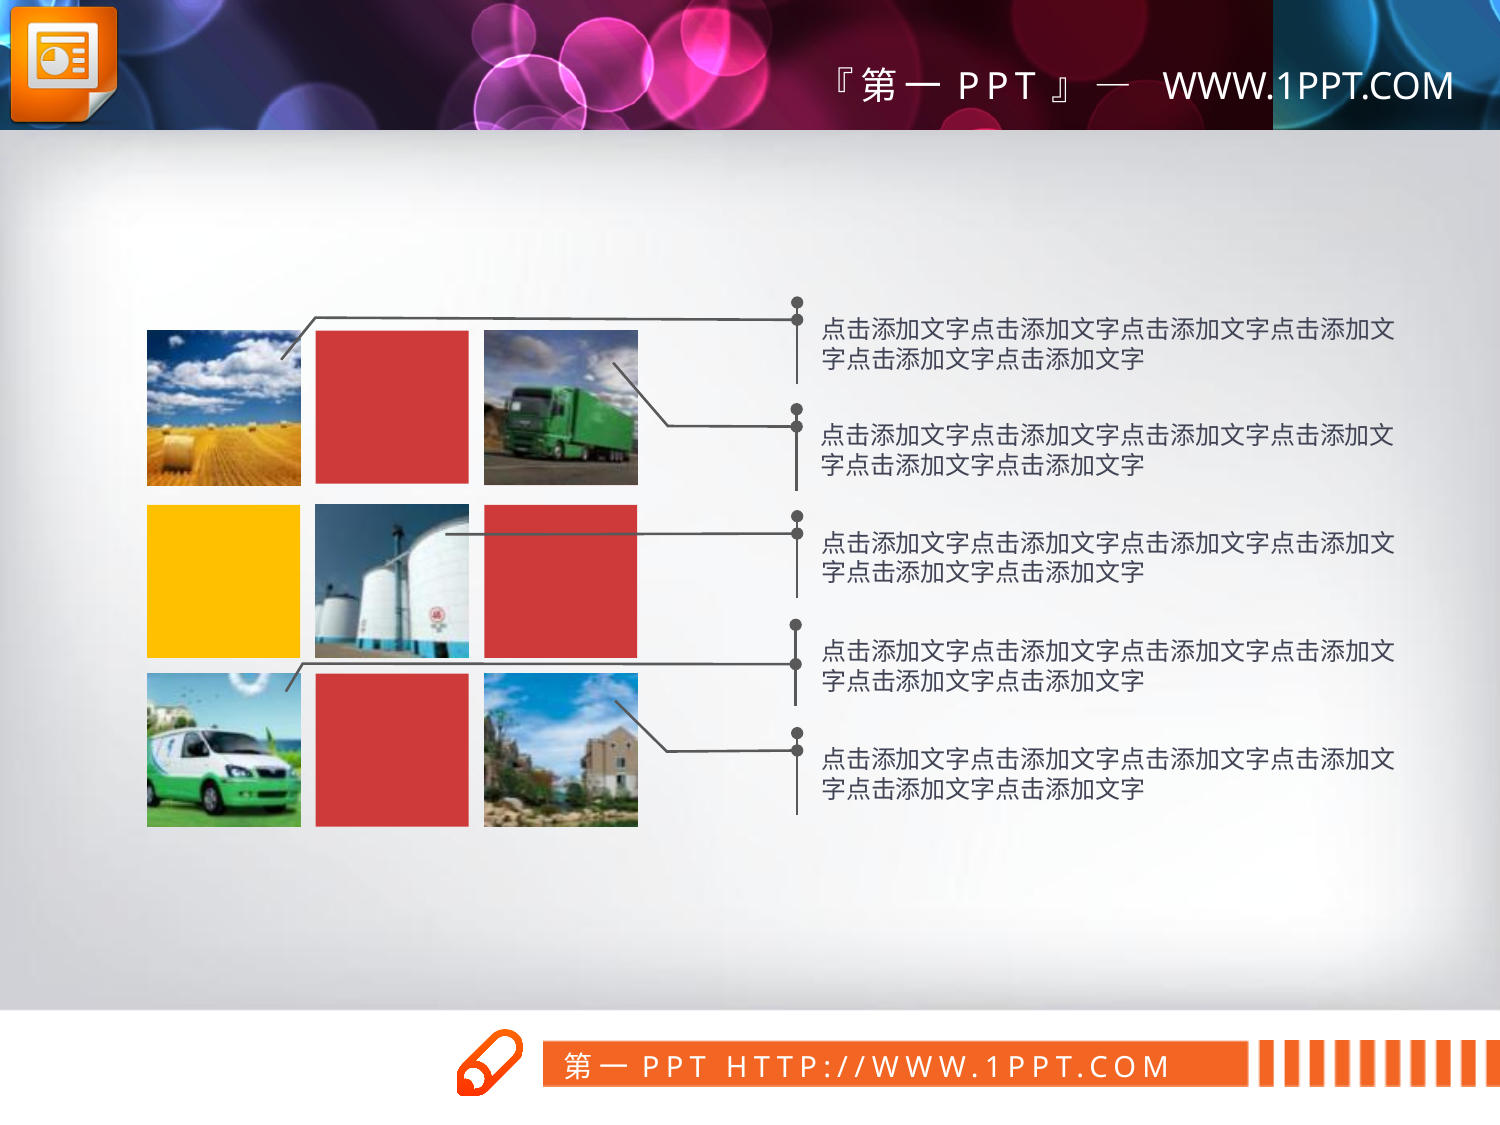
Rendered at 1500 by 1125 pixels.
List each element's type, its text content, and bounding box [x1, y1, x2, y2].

text_box [147, 504, 301, 658]
text_box [315, 330, 469, 484]
text_box [315, 673, 469, 827]
picture [543, 1040, 1500, 1087]
text_box [484, 504, 638, 534]
text_box [484, 535, 638, 658]
text_box 点击添加文字点击添加文字点击添加文字点击添加文字点击添加文字点击添加文字 [472, 510, 804, 598]
text_box 点击添加文字点击添加文字点击添加文字点击添加文字点击添加文字点击添加文字 [642, 395, 803, 491]
picture [0, 0, 1500, 1012]
text_box 点击添加文字点击添加文字点击添加文字点击添加文字点击添加文字点击添加文字 [642, 726, 804, 815]
text_box 点击添加文字点击添加文字点击添加文字点击添加文字点击添加文字点击添加文字 [302, 296, 804, 384]
text_box 点击添加文字点击添加文字点击添加文字点击添加文字点击添加文字点击添加文字 [809, 733, 1425, 815]
text_box 点击添加文字点击添加文字点击添加文字点击添加文字点击添加文字点击添加文字 [809, 302, 1425, 384]
text_box 点击添加文字点击添加文字点击添加文字点击添加文字点击添加文字点击添加文字 [809, 625, 1425, 706]
text_box 点击添加文字点击添加文字点击添加文字点击添加文字点击添加文字点击添加文字 [809, 409, 1424, 491]
text_box 点击添加文字点击添加文字点击添加文字点击添加文字点击添加文字点击添加文字 [469, 618, 802, 706]
text_box 点击添加文字点击添加文字点击添加文字点击添加文字点击添加文字点击添加文字 [809, 516, 1425, 598]
